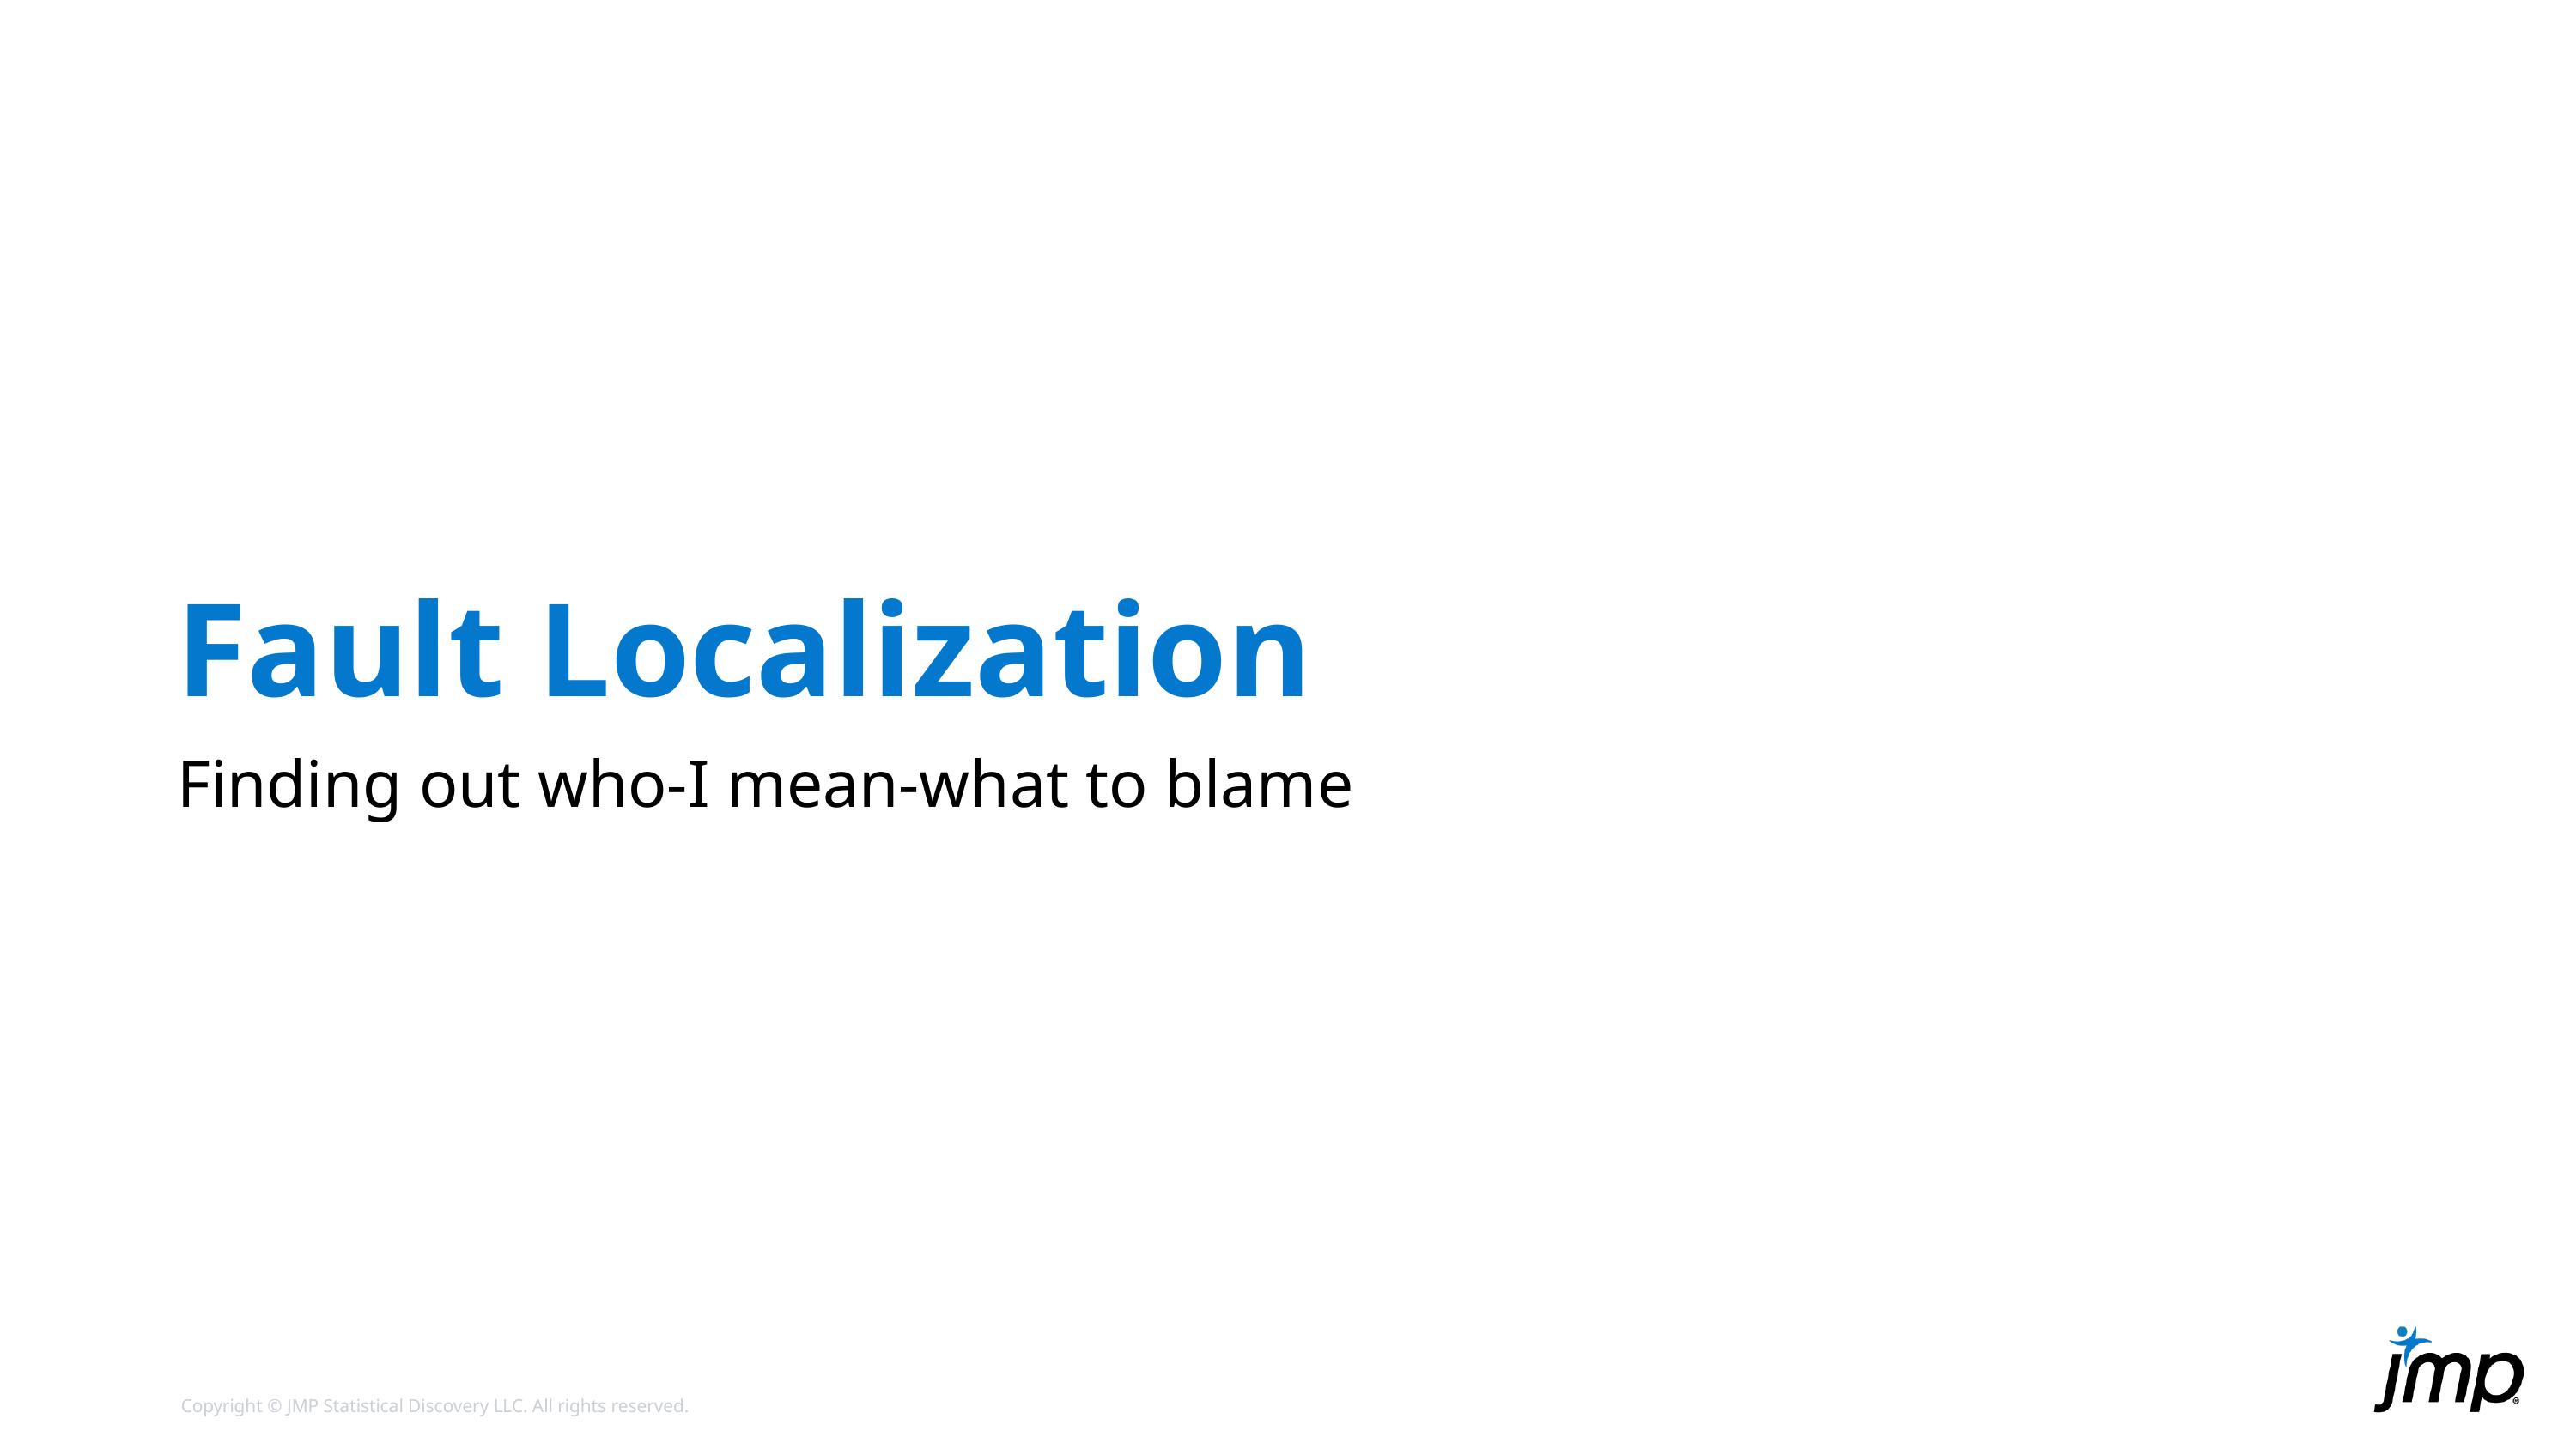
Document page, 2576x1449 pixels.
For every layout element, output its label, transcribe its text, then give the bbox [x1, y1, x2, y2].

list Finding out who-I mean-what to blame [177, 755, 1589, 833]
title Fault Localization [176, 584, 1747, 724]
picture [2370, 1322, 2526, 1416]
